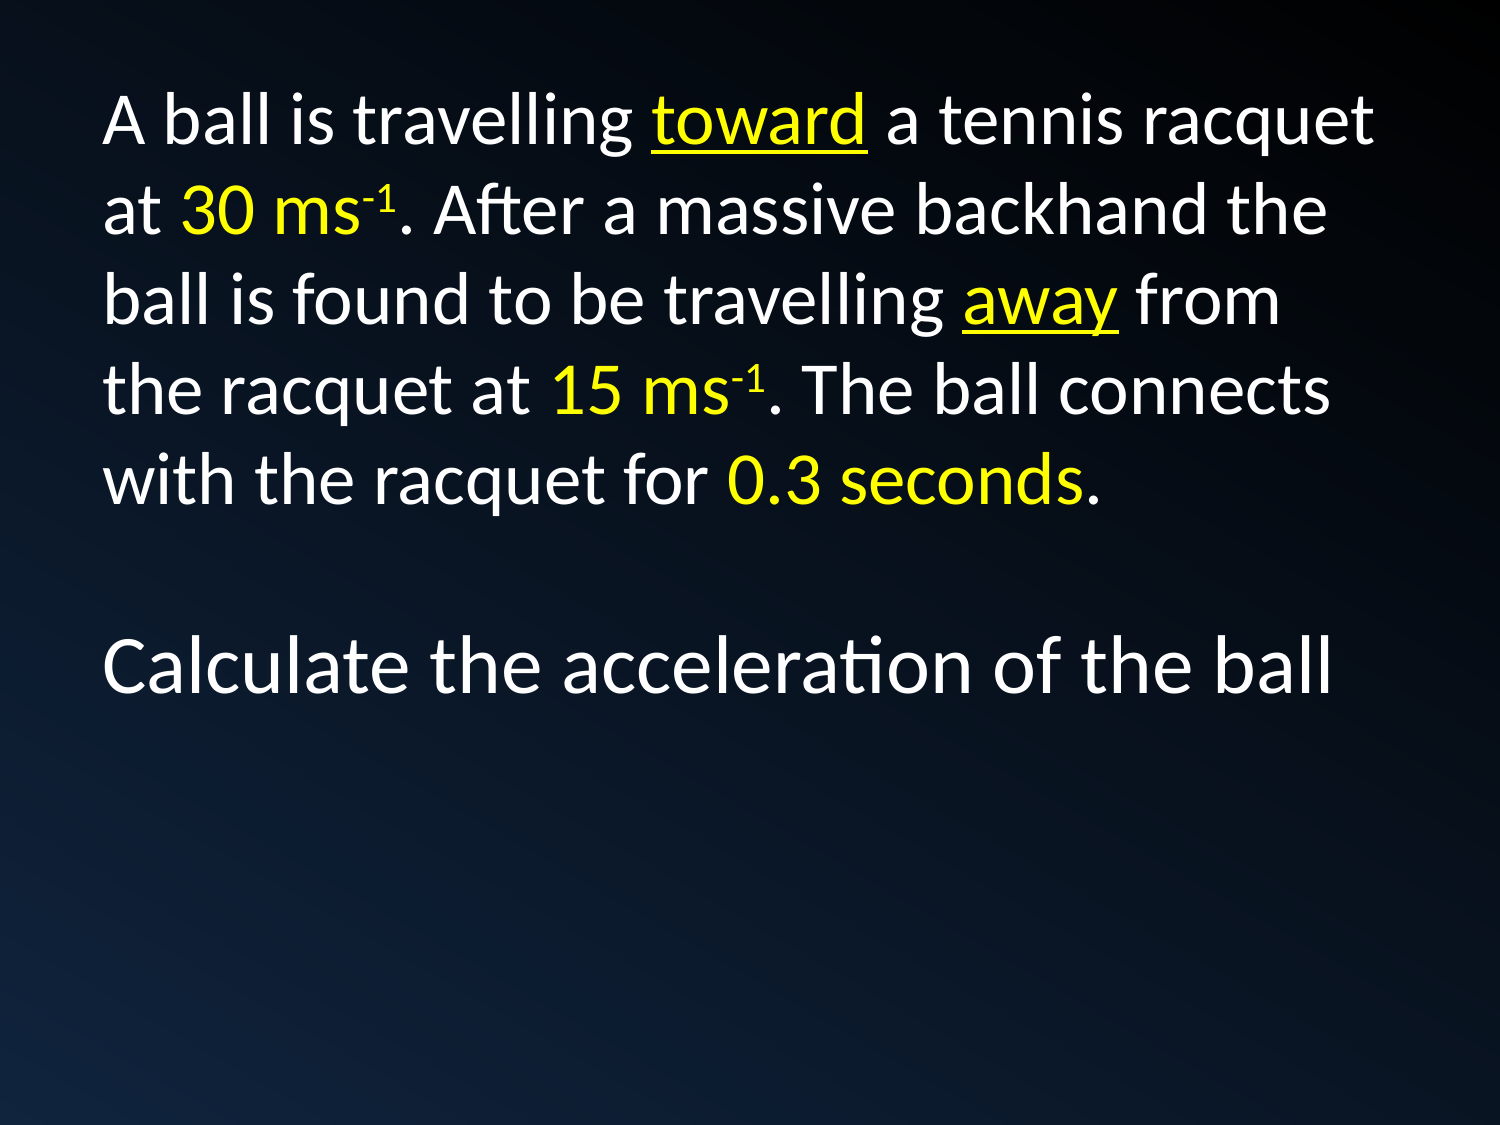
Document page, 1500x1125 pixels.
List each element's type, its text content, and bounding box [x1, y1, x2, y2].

text_box A ball is travelling toward a tennis racquet at 30 ms-1. After a massive backhand the ball is found to be travelling away from the racquet at 15 ms-1. The ball connects with the racquet for 0.3 seconds. Calculate the acceleration of the ball [87, 62, 1400, 718]
